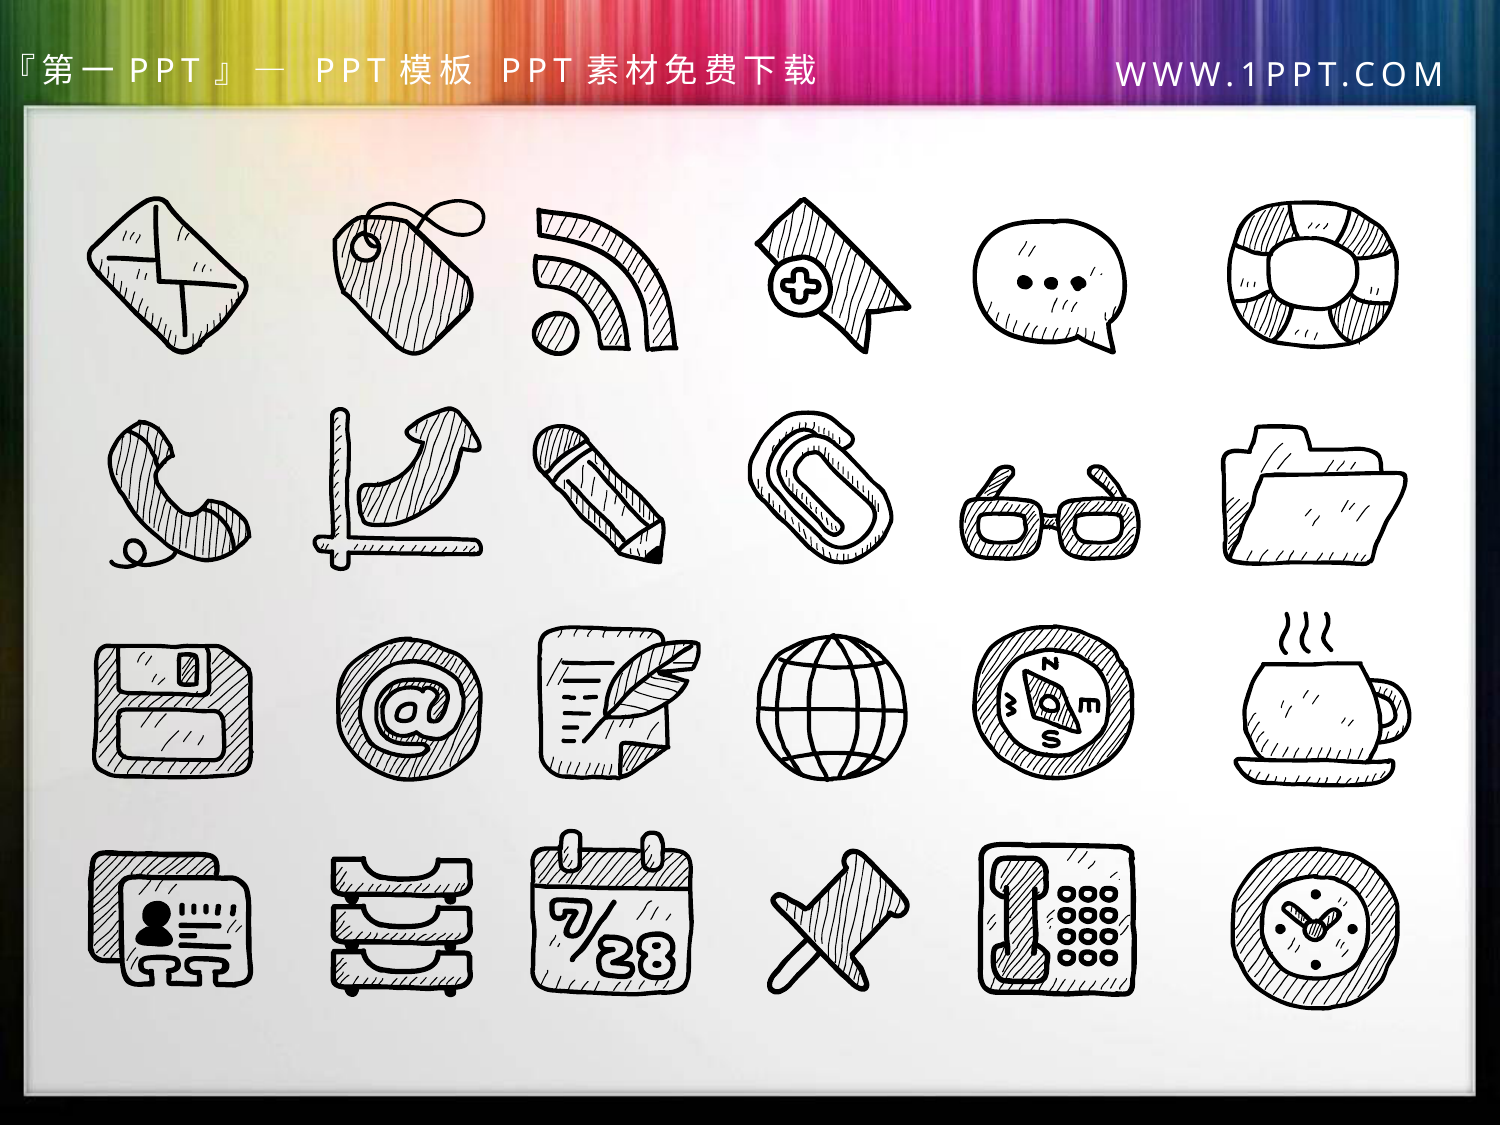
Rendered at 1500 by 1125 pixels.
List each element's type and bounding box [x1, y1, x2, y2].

text_box [1230, 846, 1400, 1011]
text_box [755, 632, 908, 783]
text_box [537, 625, 701, 781]
text_box [91, 643, 255, 780]
text_box [529, 828, 694, 997]
text_box [107, 419, 252, 570]
text_box [959, 464, 1141, 562]
text_box [1226, 200, 1400, 350]
text_box [531, 207, 679, 357]
text_box [972, 218, 1128, 355]
text_box [747, 410, 894, 565]
text_box [87, 849, 254, 988]
text_box [312, 406, 484, 572]
text_box [1220, 423, 1408, 567]
text_box [86, 196, 249, 355]
text_box [330, 855, 474, 998]
text_box [335, 636, 483, 782]
text_box [977, 841, 1138, 998]
picture [0, 0, 1500, 1125]
text_box [766, 848, 911, 995]
text_box [332, 198, 486, 356]
text_box [971, 624, 1135, 781]
text_box [532, 423, 666, 565]
text_box [1233, 611, 1412, 788]
text_box [754, 196, 912, 355]
